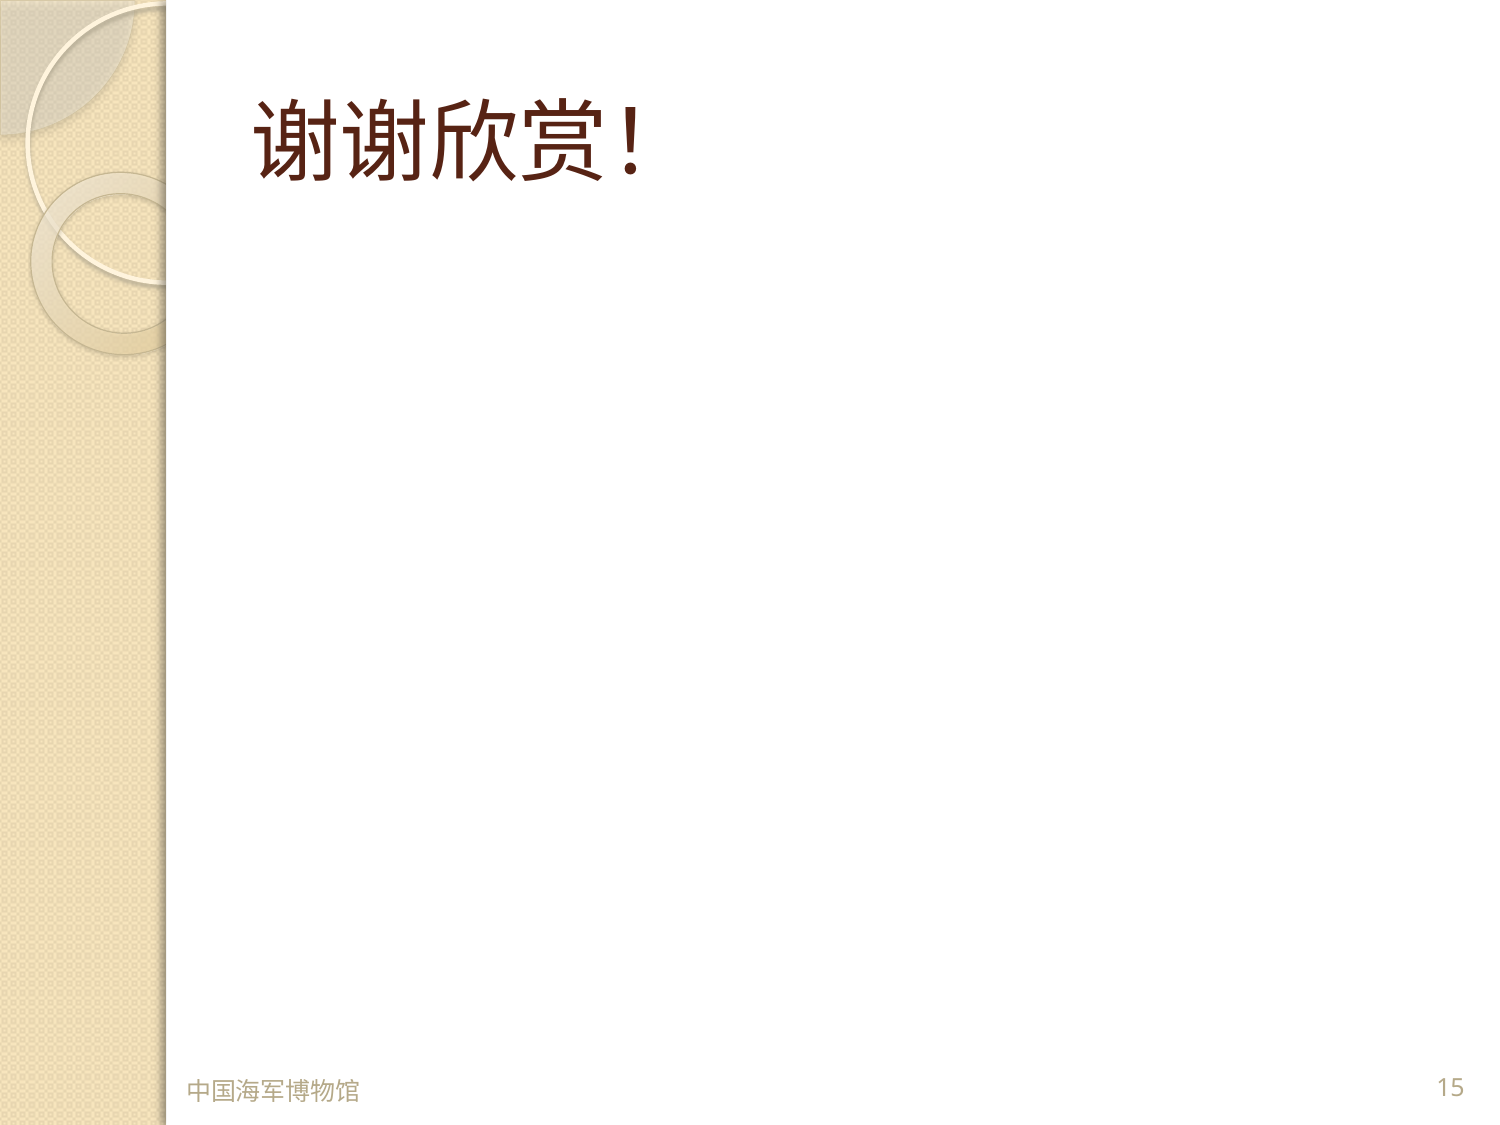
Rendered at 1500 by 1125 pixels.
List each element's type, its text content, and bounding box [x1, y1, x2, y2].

slide_number 15 [1413, 1034, 1488, 1113]
title 谢谢欣赏！ [235, 45, 1466, 233]
footer 中国海军博物馆 [171, 1034, 621, 1113]
